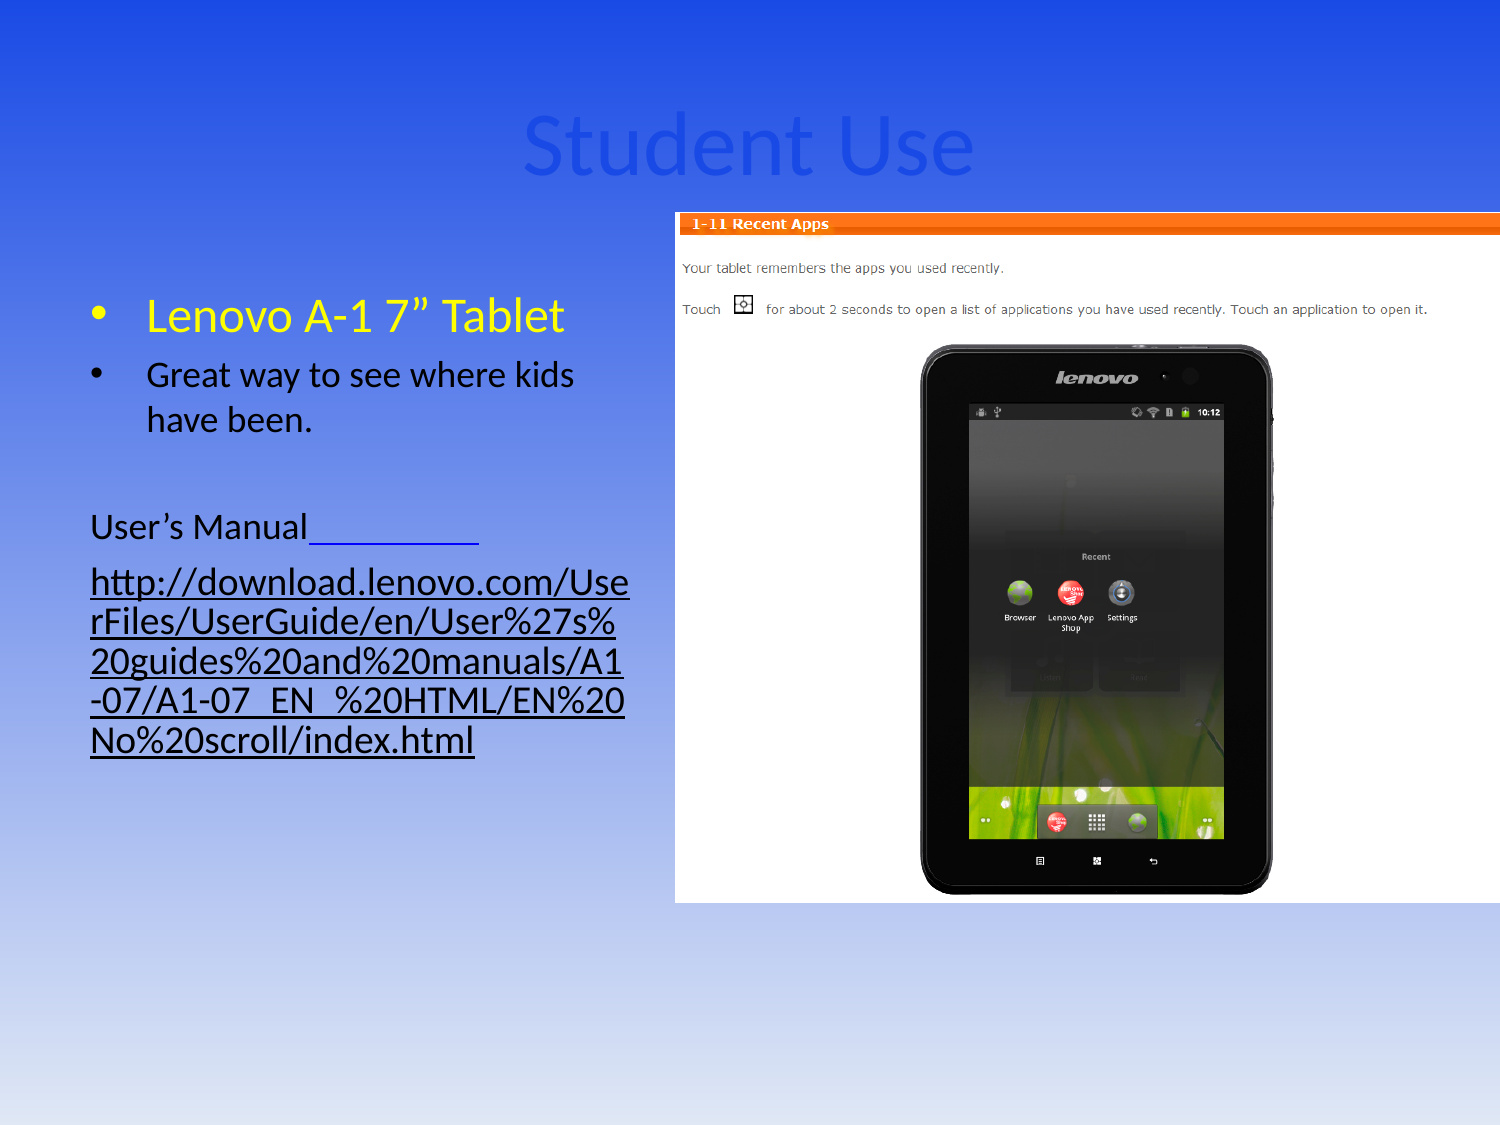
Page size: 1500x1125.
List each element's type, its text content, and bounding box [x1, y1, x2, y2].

picture [674, 212, 1500, 903]
title Student Use [75, 45, 1425, 233]
list Lenovo A-1 7” Tablet Great way to see where kids have been. User’s Manual http://download.lenovo.com/UserFiles/UserGuide/en/User%27s%20guides%20and%20manuals/A1-07/A1-07_EN_%20HTML/EN%20No%20scroll/index.html [75, 275, 650, 875]
